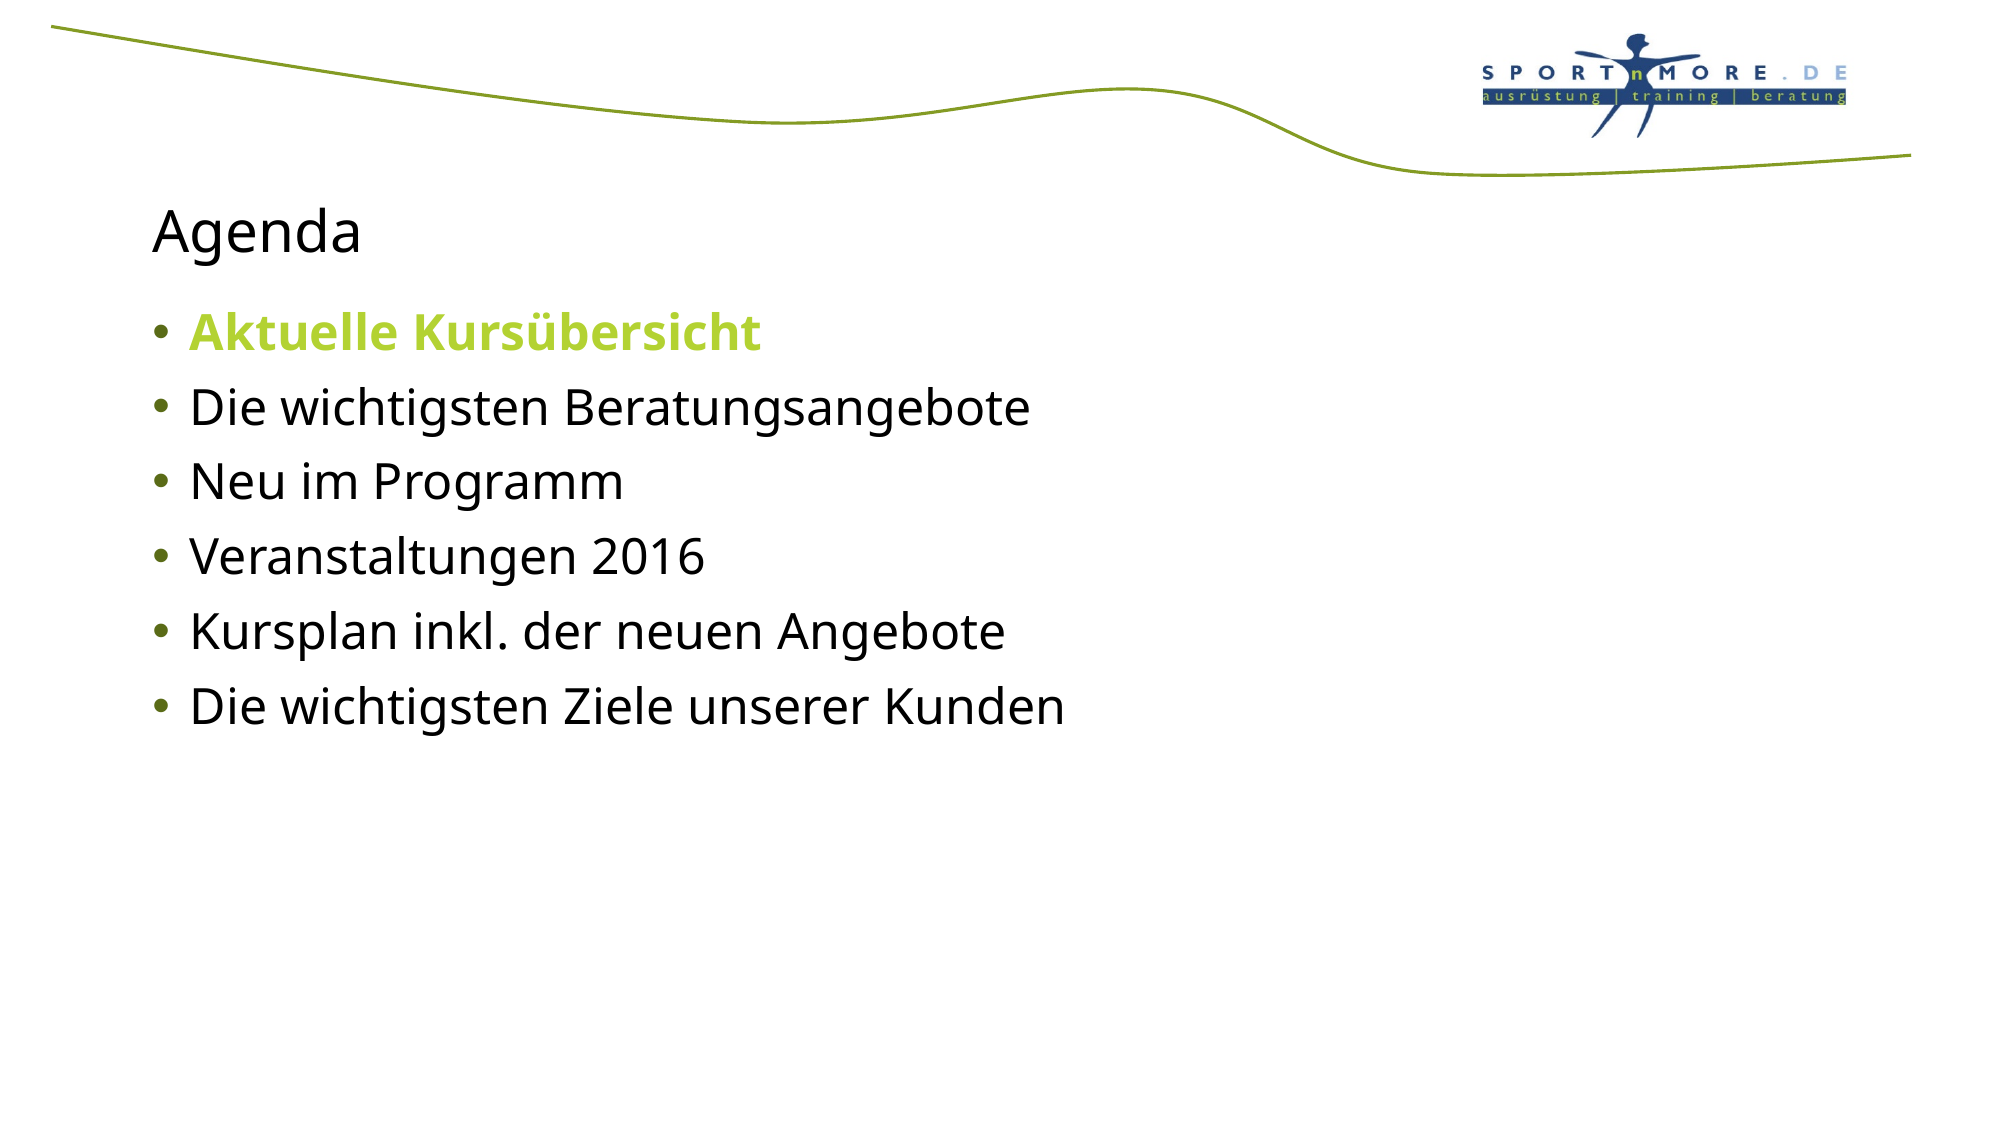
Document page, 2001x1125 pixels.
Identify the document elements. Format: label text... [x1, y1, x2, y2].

picture [1481, 33, 1863, 138]
title Agenda [137, 188, 1863, 278]
list Aktuelle Kursübersicht Die wichtigsten Beratungsangebote Neu im Programm Veranstaltungen 2016 Kursplan inkl. der neuen Angebote Die wichtigsten Ziele unserer Kunden [137, 299, 1863, 1014]
